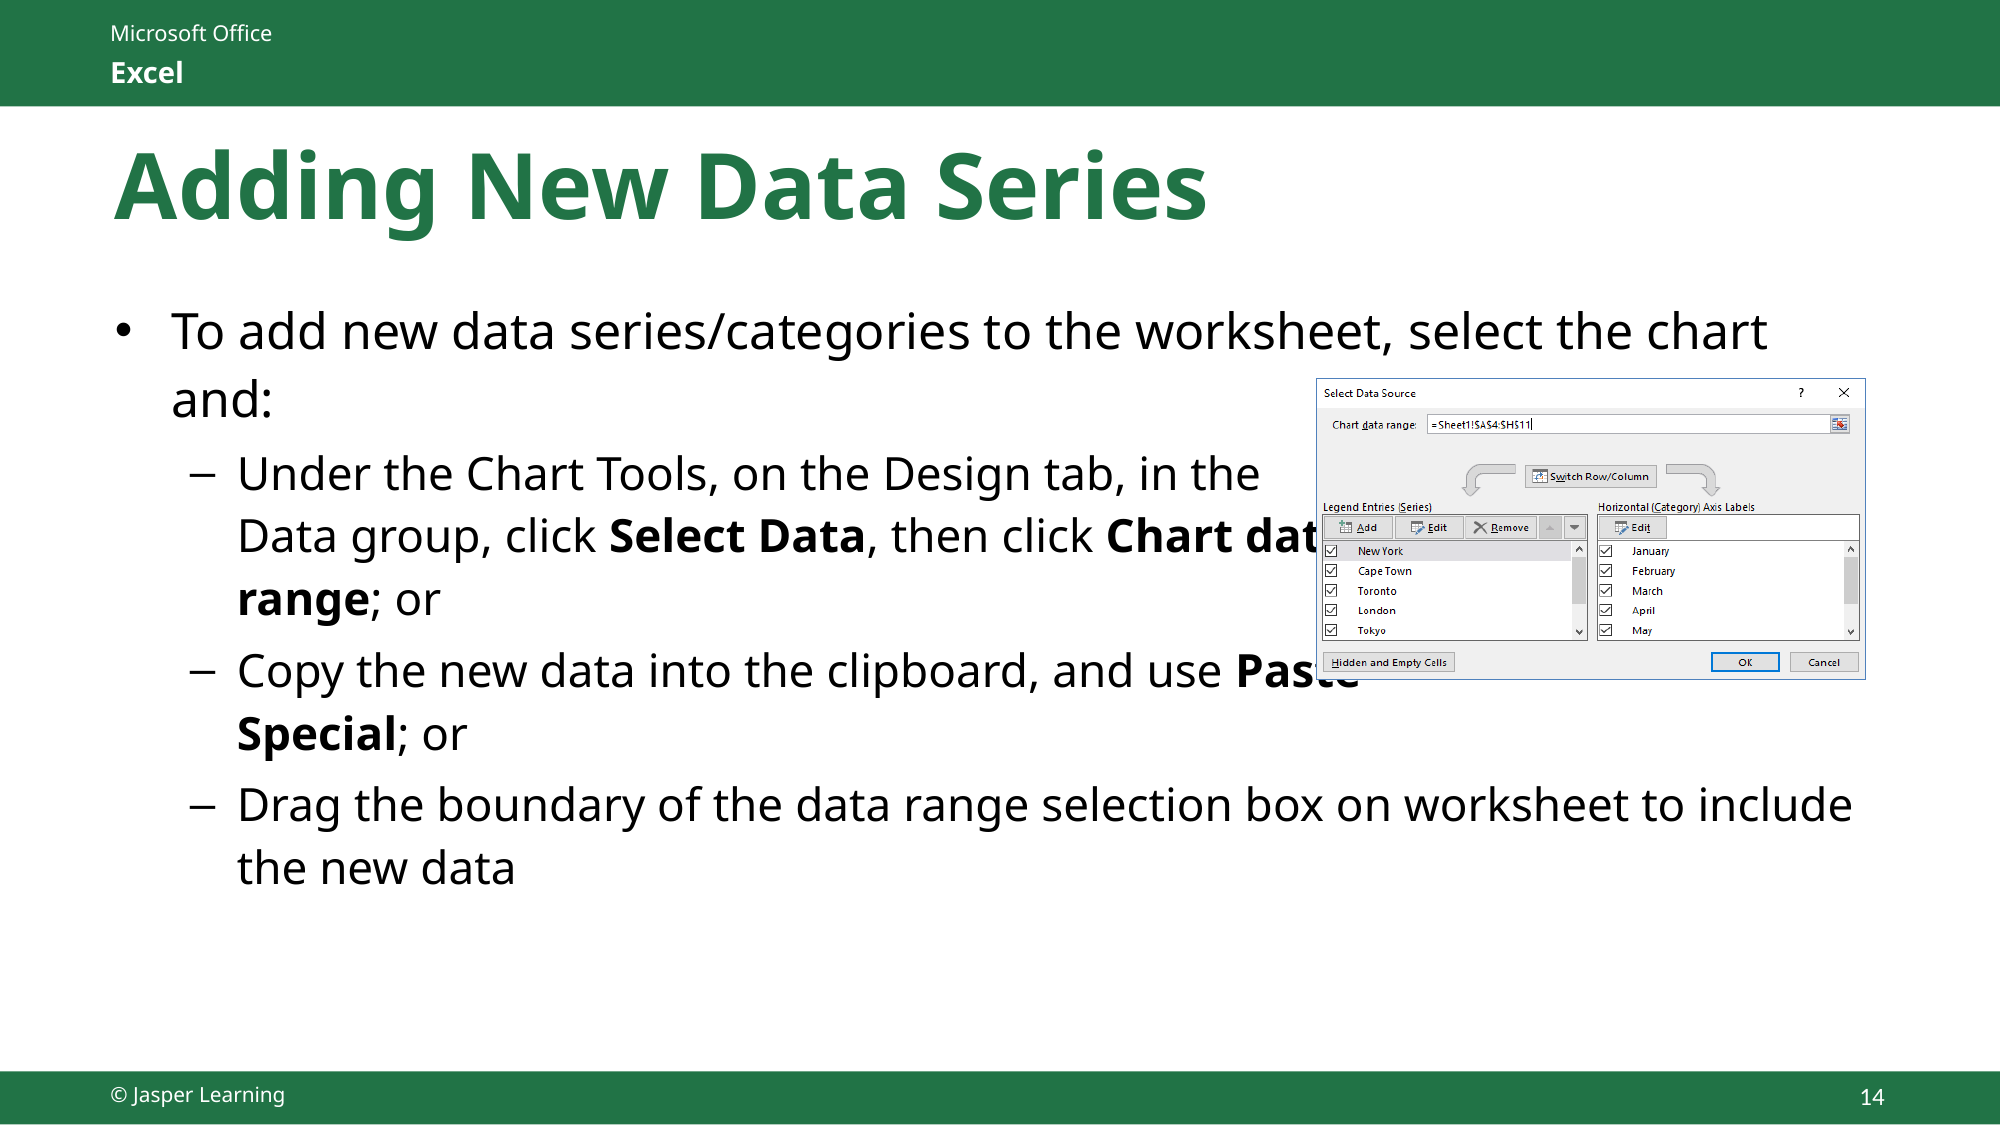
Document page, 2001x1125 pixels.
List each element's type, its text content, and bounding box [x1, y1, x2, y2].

slide_number 14 [1433, 1065, 1900, 1125]
title Adding New Data Series [99, 118, 1866, 248]
picture [1316, 378, 1866, 680]
footer © Jasper Learning [95, 1065, 729, 1125]
list To add new data series/categories to the worksheet, select the chart and: Under the Chart Tools, on the Design tab, in the Data group, click Select Data, then click Chart data range; or Copy the new data into the clipboard, and use Paste Special; or Drag the boundary of the data range selection box on worksheet to include the new data [99, 283, 1900, 1026]
